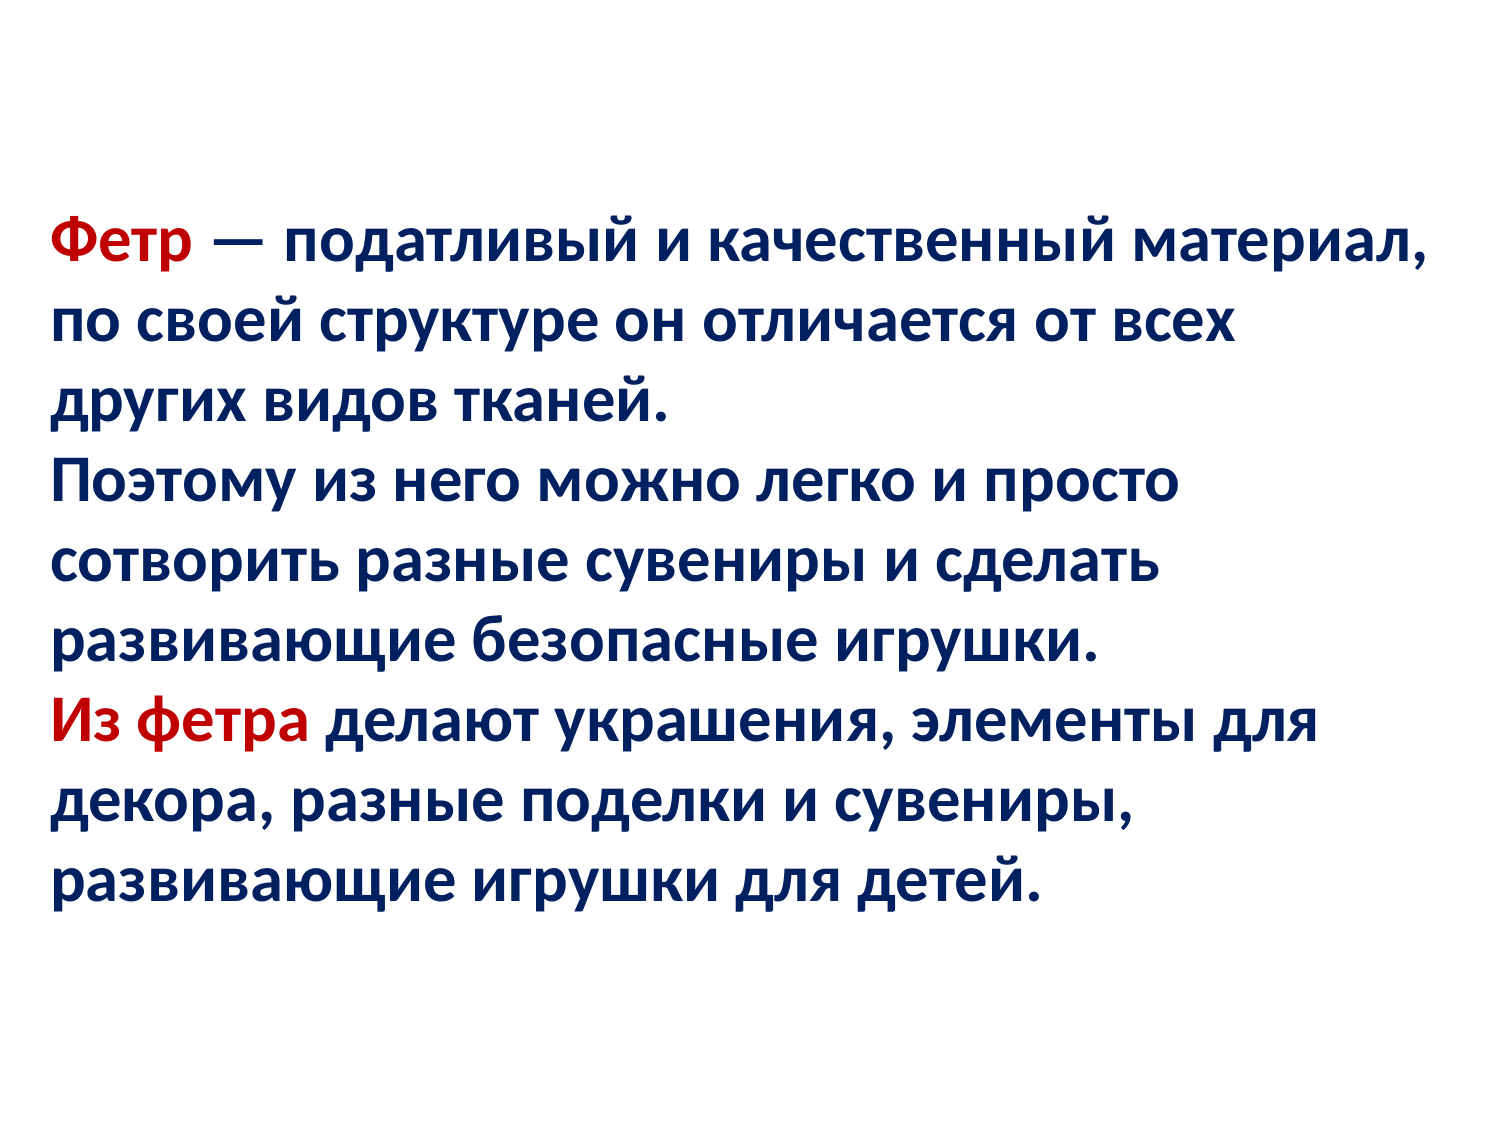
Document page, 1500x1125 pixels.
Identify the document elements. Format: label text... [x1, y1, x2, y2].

text_box Фетр — податливый и качественный материал, по своей структуре он отличается от всех других видов тканей. Поэтому из него можно легко и просто сотворить разные сувениры и сделать развивающие безопасные игрушки. Из фетра делают украшения, элементы для декора, разные поделки и сувениры, развивающие игрушки для детей. [35, 187, 1454, 922]
